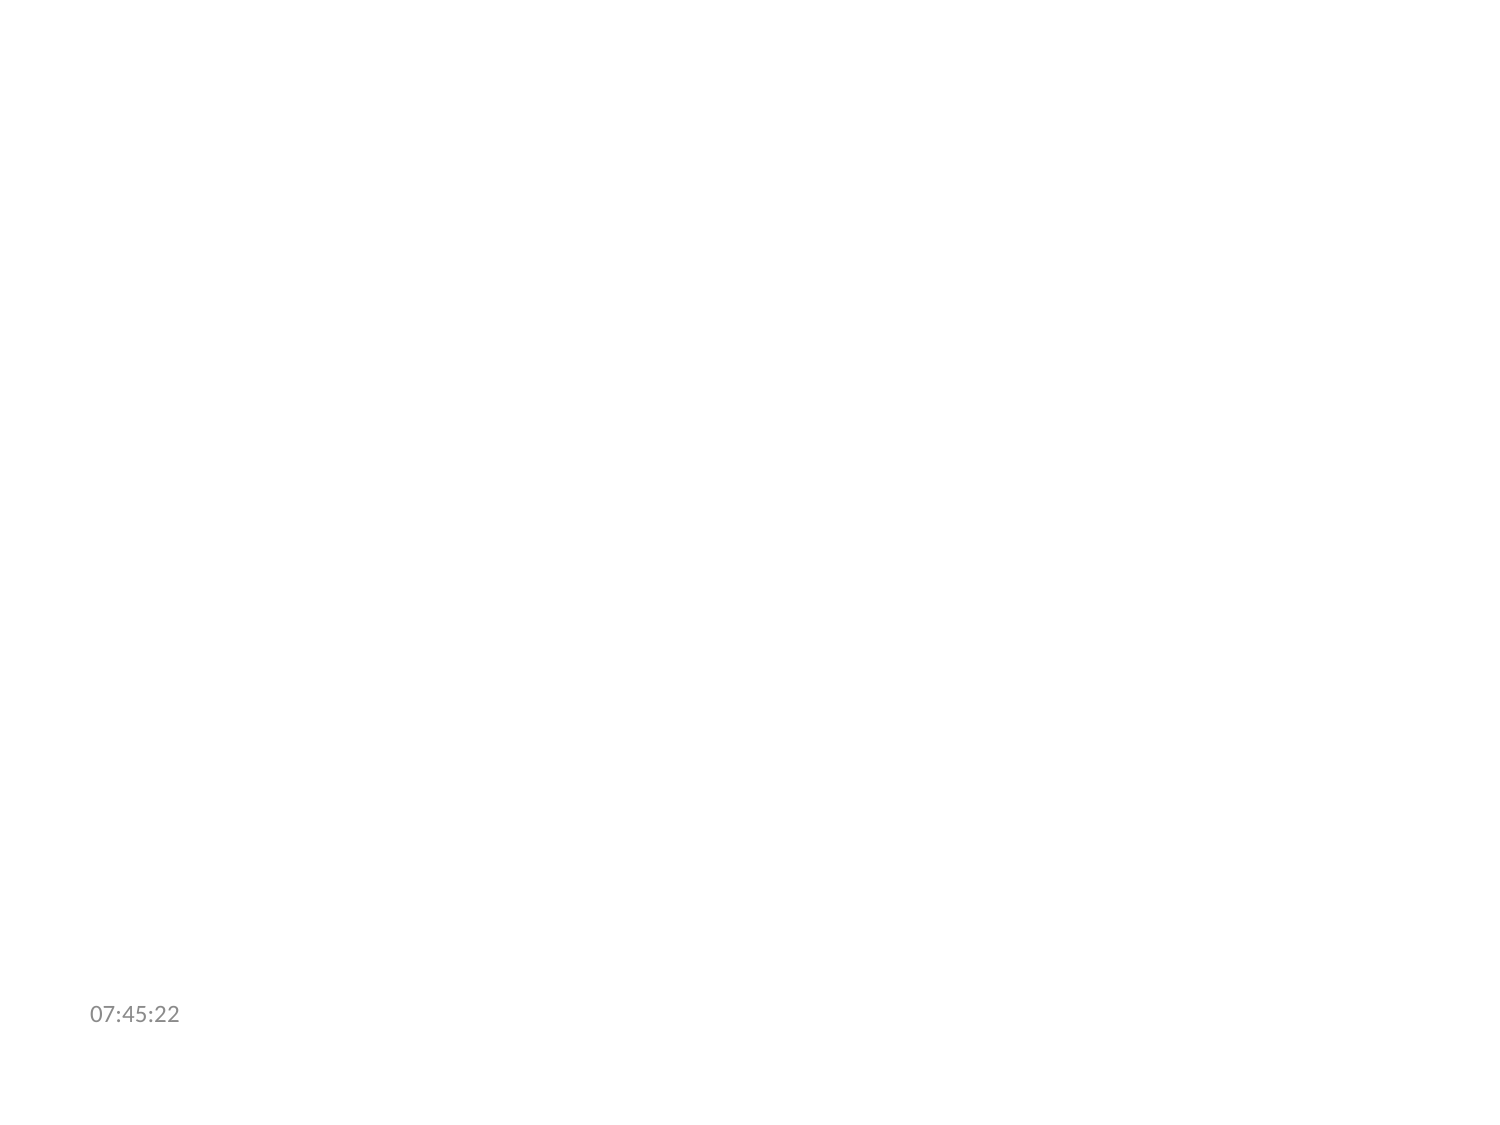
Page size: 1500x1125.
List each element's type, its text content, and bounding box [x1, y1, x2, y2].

text_box 15:35:09 [75, 982, 425, 1043]
